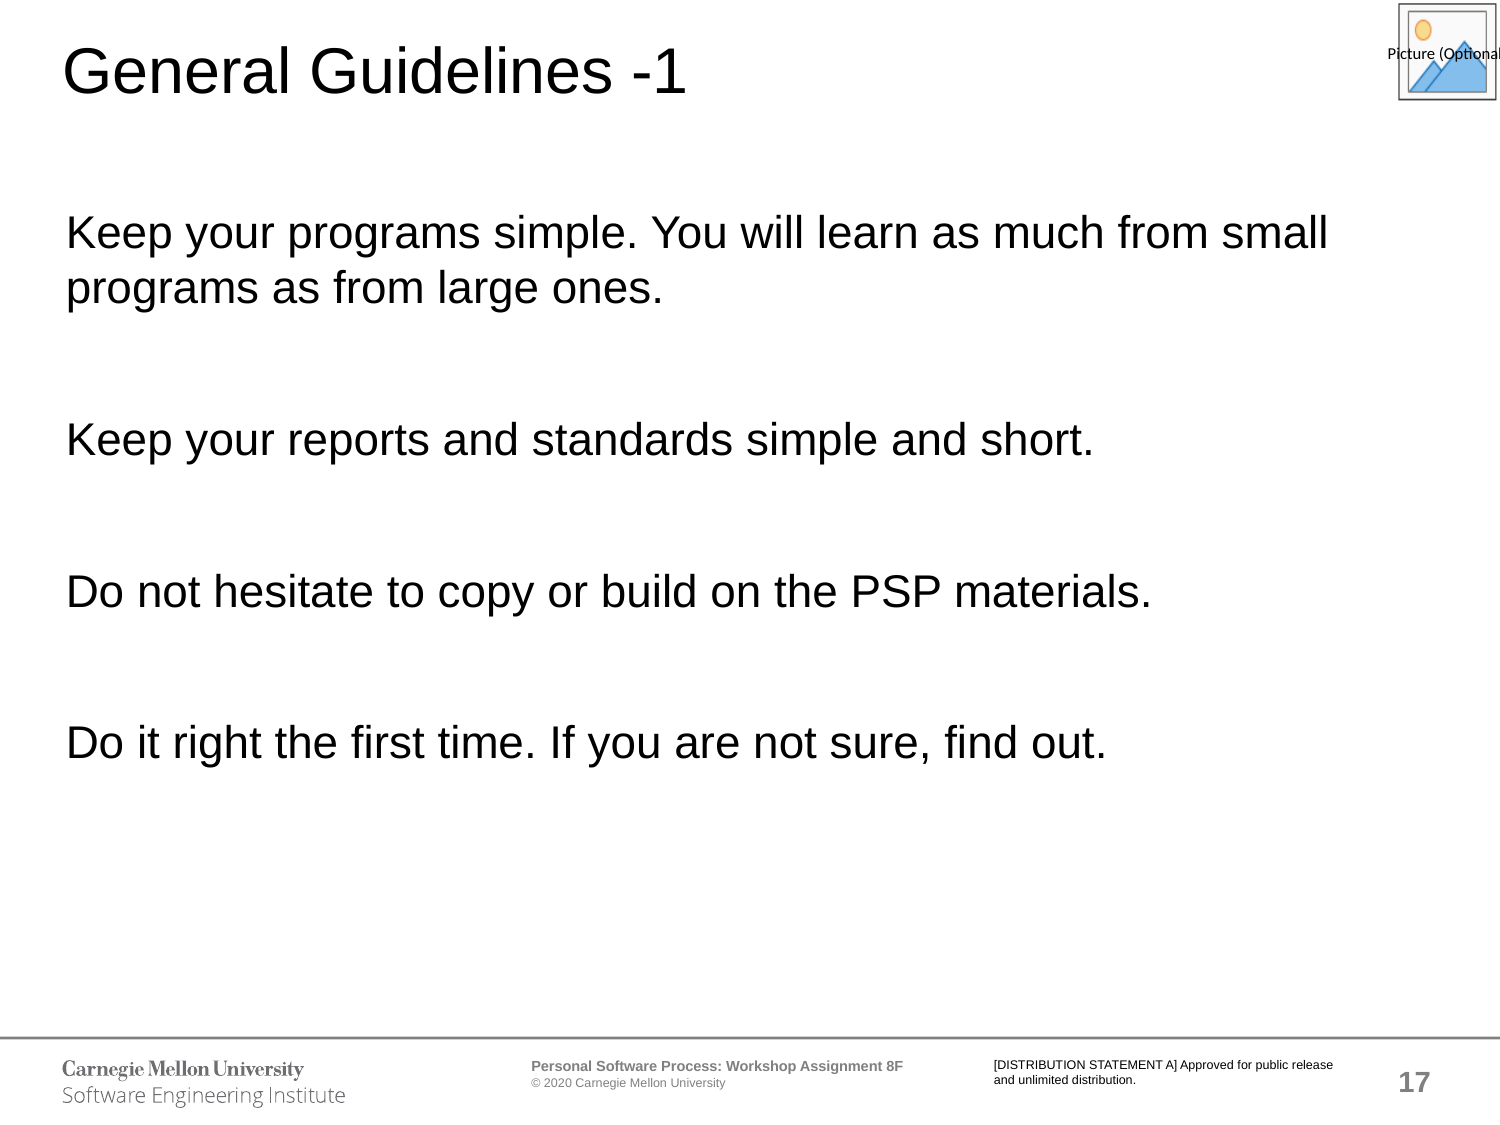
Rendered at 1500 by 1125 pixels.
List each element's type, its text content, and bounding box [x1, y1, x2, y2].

title General Guidelines -1 [62, 37, 1338, 182]
list Keep your programs simple. You will learn as much from small programs as from large ones. Keep your reports and standards simple and short. Do not hesitate to copy or build on the PSP materials. Do it right the first time. If you are not sure, find out. [65, 202, 1431, 1026]
picture [1394, 0, 1500, 105]
